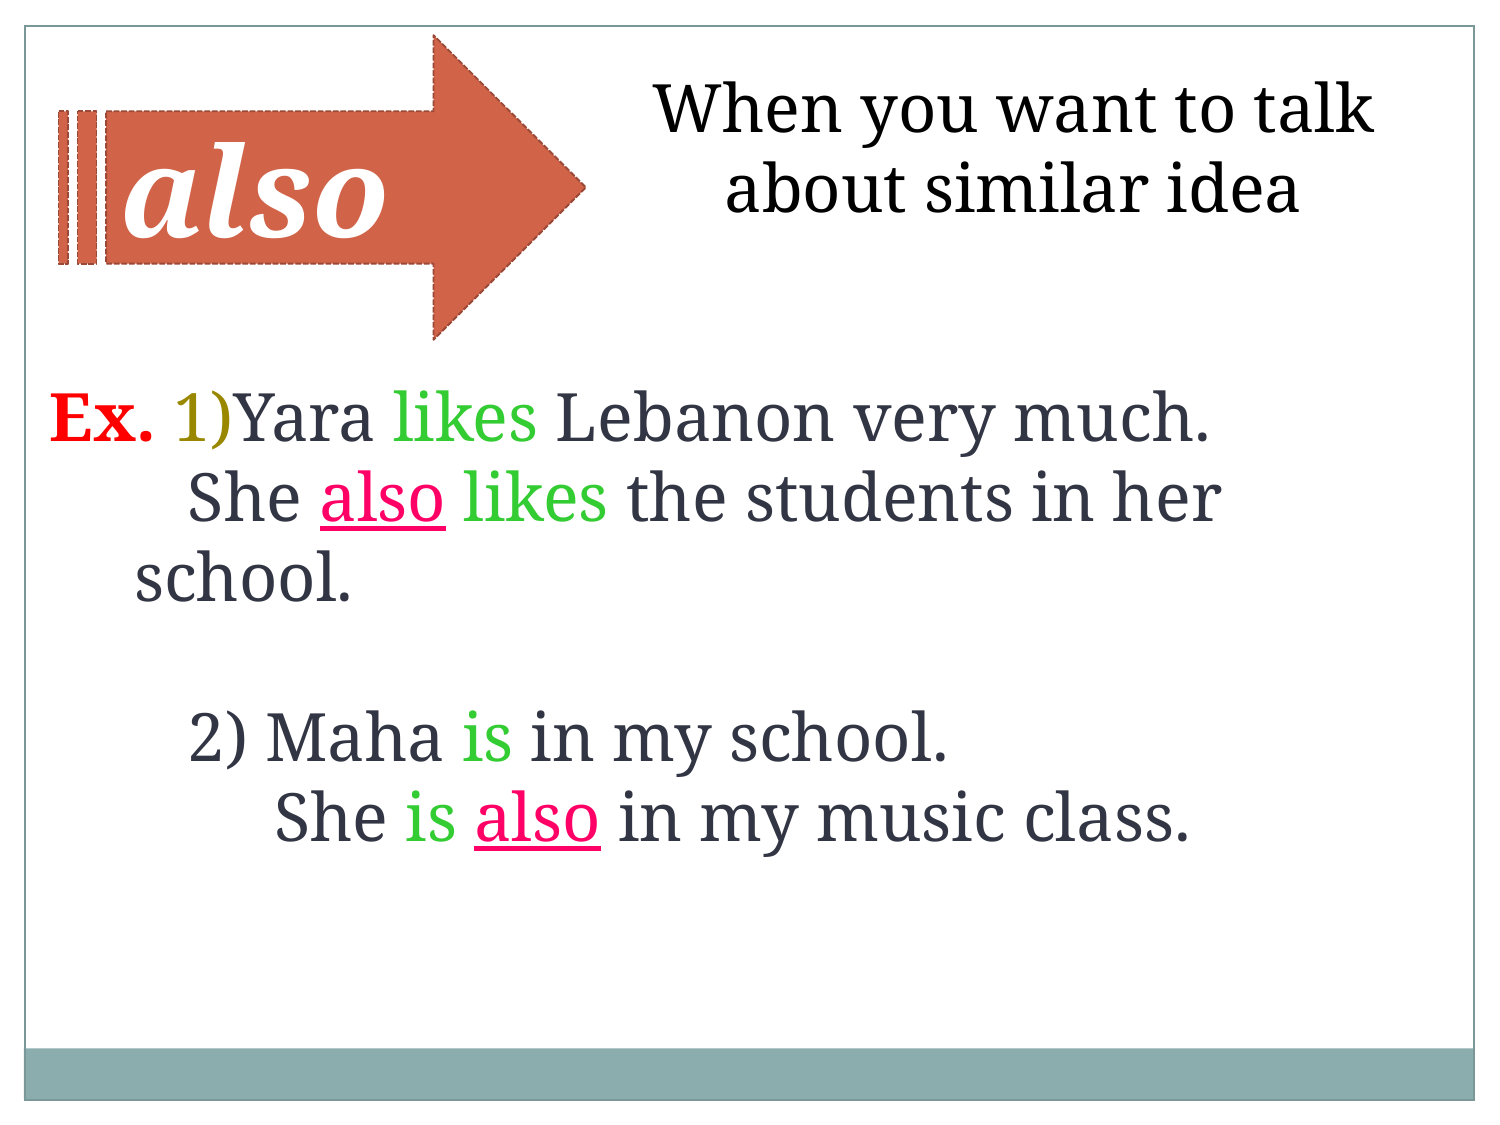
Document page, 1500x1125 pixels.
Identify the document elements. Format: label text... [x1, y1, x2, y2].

text_box also [105, 34, 586, 341]
text_box Ex. 1)Yara likes Lebanon very much. She also likes the students in her school. 2) Maha is in my school. She is also in my music class. [35, 367, 1465, 862]
text_box also [58, 110, 69, 265]
text_box also [77, 110, 97, 265]
text_box When you want to talk about similar idea [621, 58, 1407, 234]
